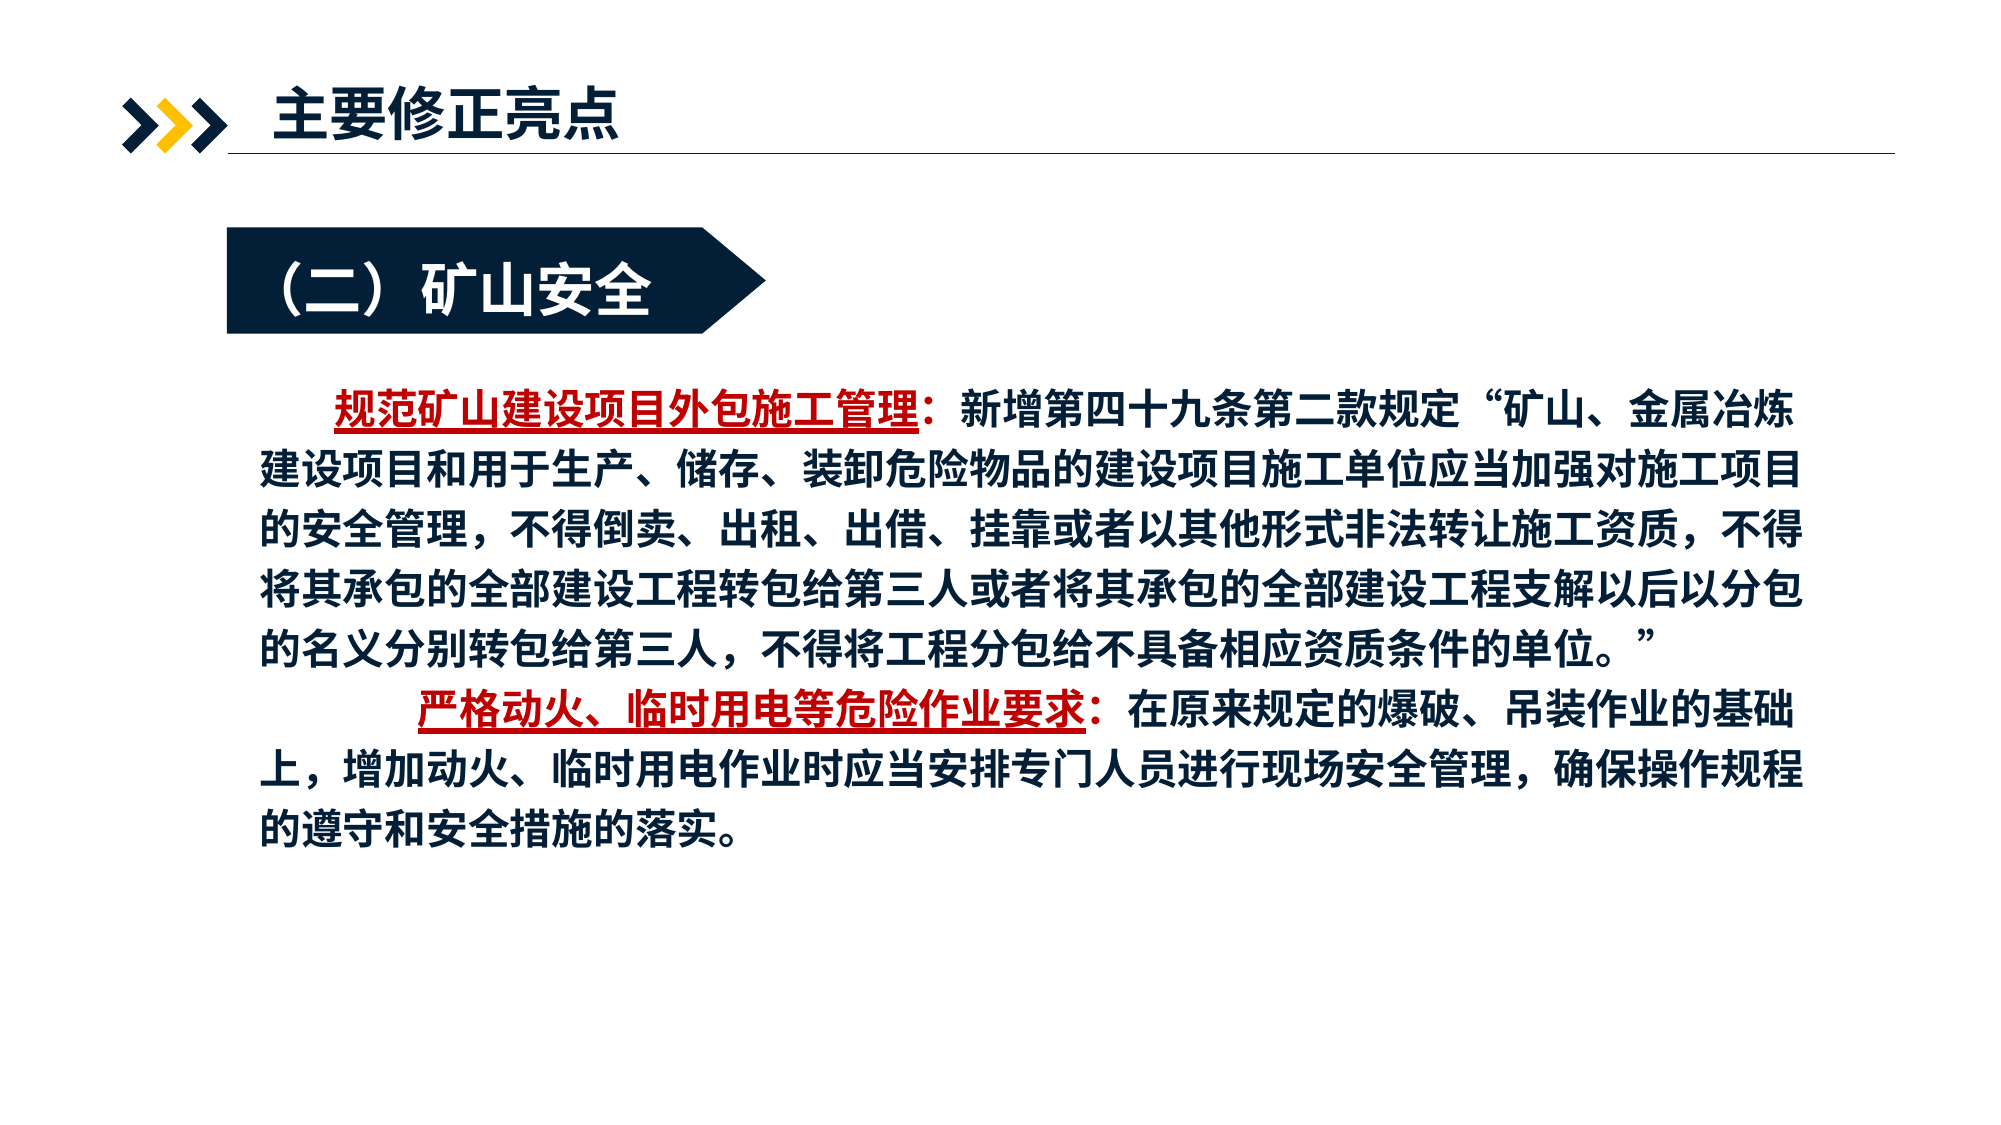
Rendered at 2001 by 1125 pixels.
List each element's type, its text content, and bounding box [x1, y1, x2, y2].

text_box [226, 227, 1836, 858]
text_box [121, 97, 1895, 154]
text_box 主要修正亮点 [260, 71, 788, 97]
